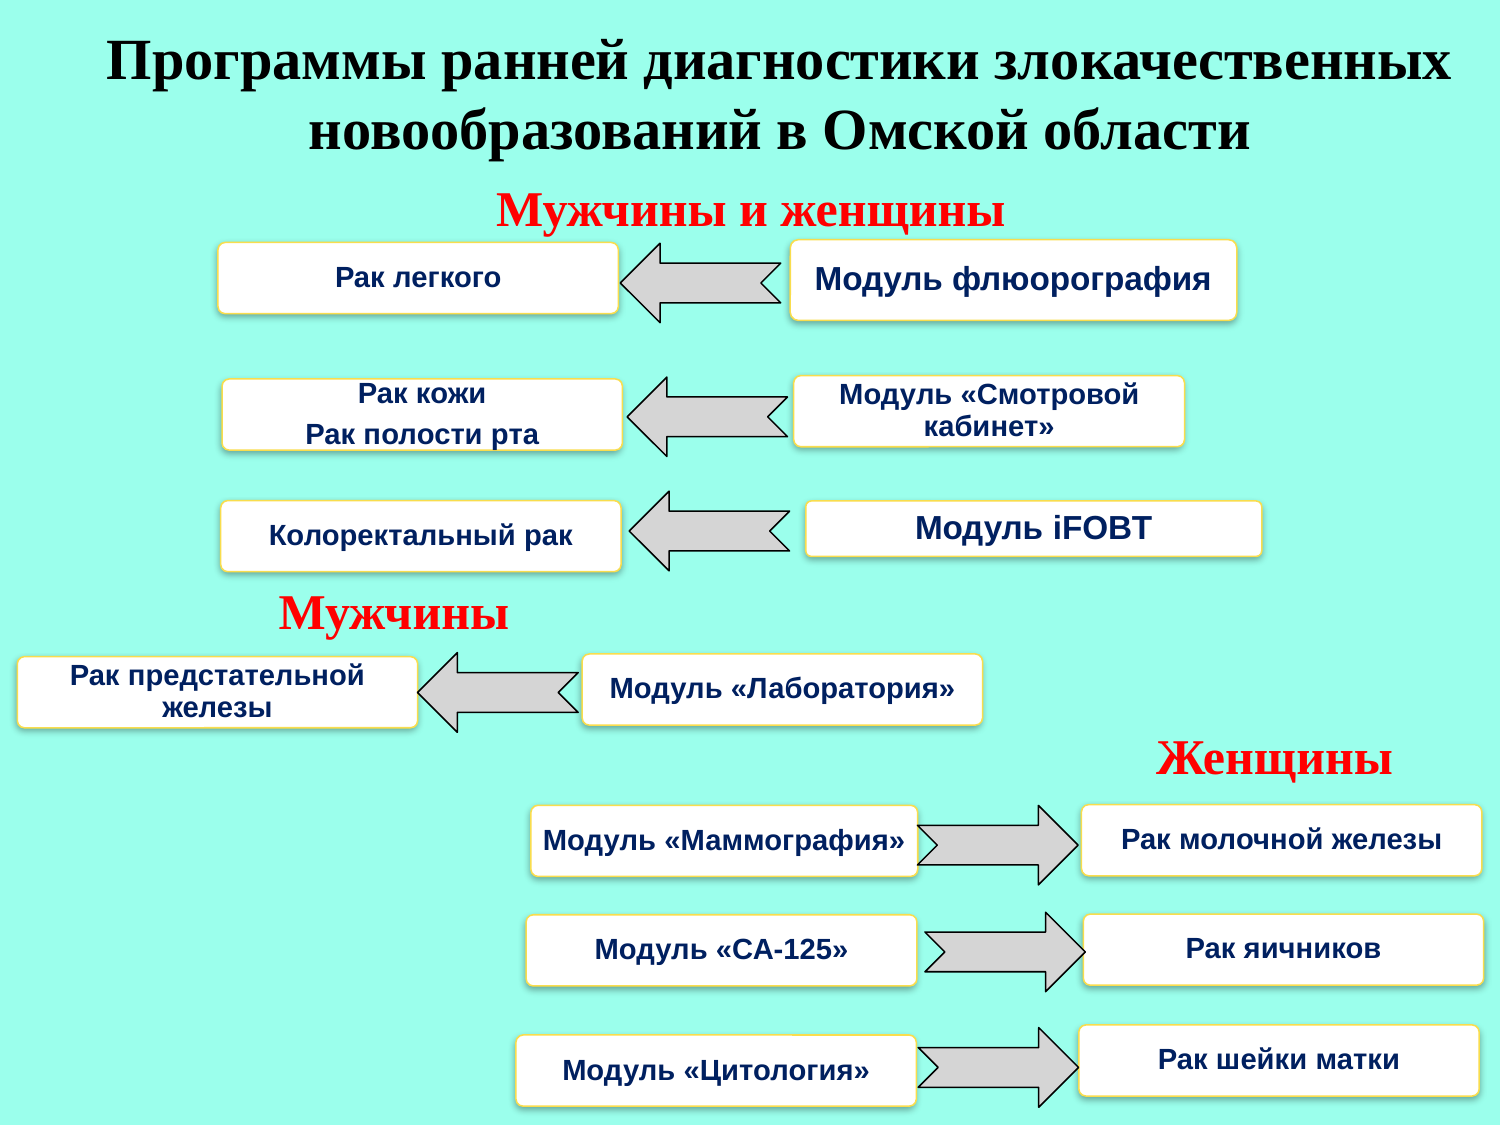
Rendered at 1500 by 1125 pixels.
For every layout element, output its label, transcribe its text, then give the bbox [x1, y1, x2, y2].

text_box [221, 378, 623, 451]
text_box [525, 914, 918, 987]
text_box [629, 491, 790, 571]
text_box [530, 805, 918, 877]
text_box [790, 239, 1237, 321]
text_box [423, 652, 576, 733]
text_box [805, 500, 1262, 557]
text_box Мужчины и женщины [277, 168, 1225, 244]
text_box [624, 244, 781, 323]
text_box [1081, 804, 1483, 876]
text_box Мужчины [72, 572, 715, 647]
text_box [1078, 1024, 1480, 1097]
text_box [923, 805, 1076, 885]
text_box [627, 377, 788, 457]
text_box Женщины [998, 717, 1500, 792]
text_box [217, 242, 619, 314]
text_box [793, 375, 1185, 447]
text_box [515, 1034, 917, 1107]
text_box Программы ранней диагностики злокачественных новообразований в Омской области [59, 32, 1500, 151]
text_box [1083, 913, 1484, 986]
text_box [924, 912, 1077, 992]
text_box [220, 500, 622, 572]
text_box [581, 653, 983, 726]
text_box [17, 656, 418, 729]
text_box [922, 1027, 1073, 1108]
